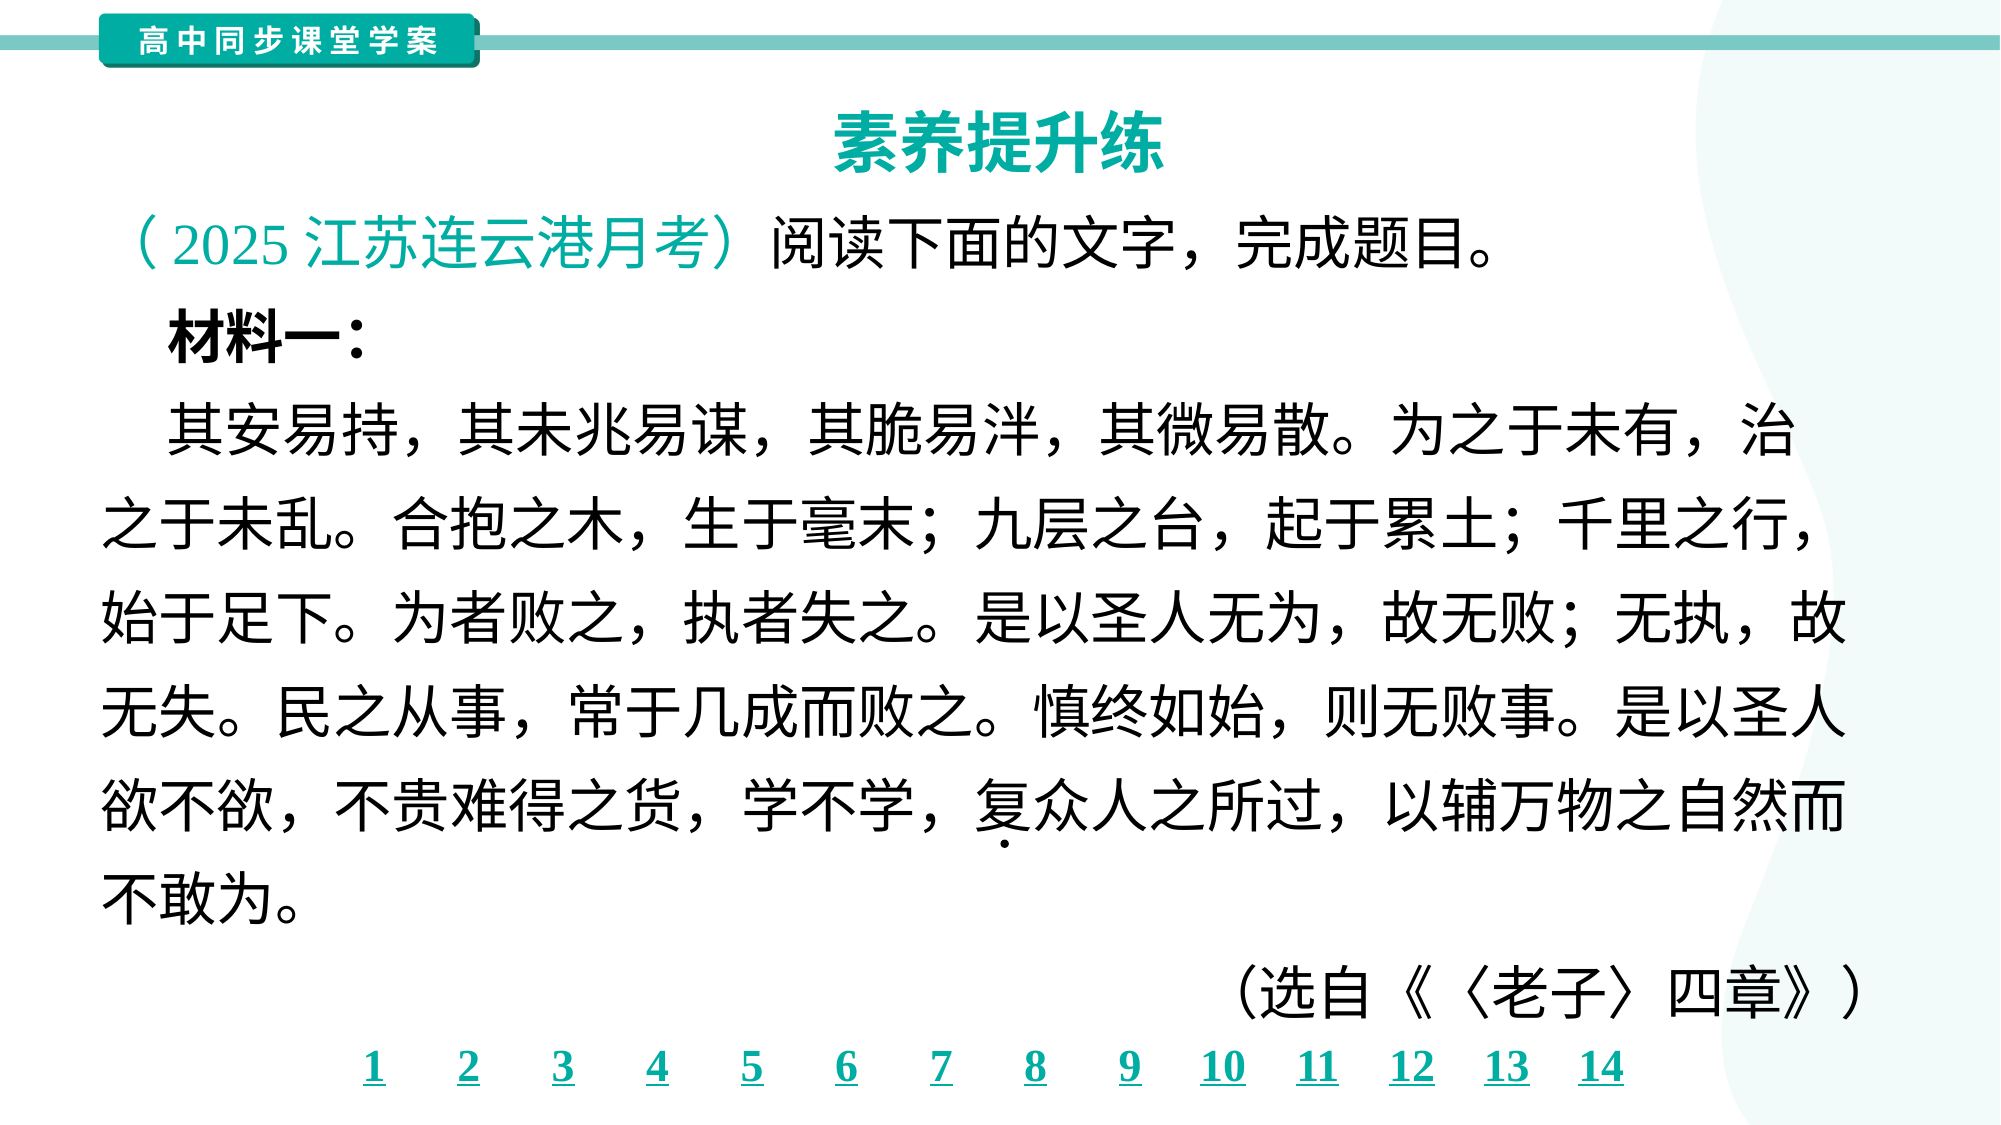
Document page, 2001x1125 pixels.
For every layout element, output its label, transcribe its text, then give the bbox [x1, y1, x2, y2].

picture [0, 0, 2000, 1125]
text_box [1000, 839, 1009, 848]
text_box 素养提升练 [100, 76, 1899, 182]
text_box （2025江苏连云港月考）阅读下面的文字，完成题目。 材料一： 其安易持，其未兆易谋，其脆易泮，其微易散。为之于未有，治 之于未乱。合抱之木，生于毫末；九层之台，起于累土；千里之行， 始于足下。为者败之，执者失之。是以圣人无为，故无败；无执，故 无失。民之从事，常于几成而败之。慎终如始，则无败事。是以圣人 欲不欲，不贵难得之货，学不学，复众人之所过，以辅万物之自然而 不敢为。 （选自《〈老子〉四章》） [100, 182, 1899, 1026]
